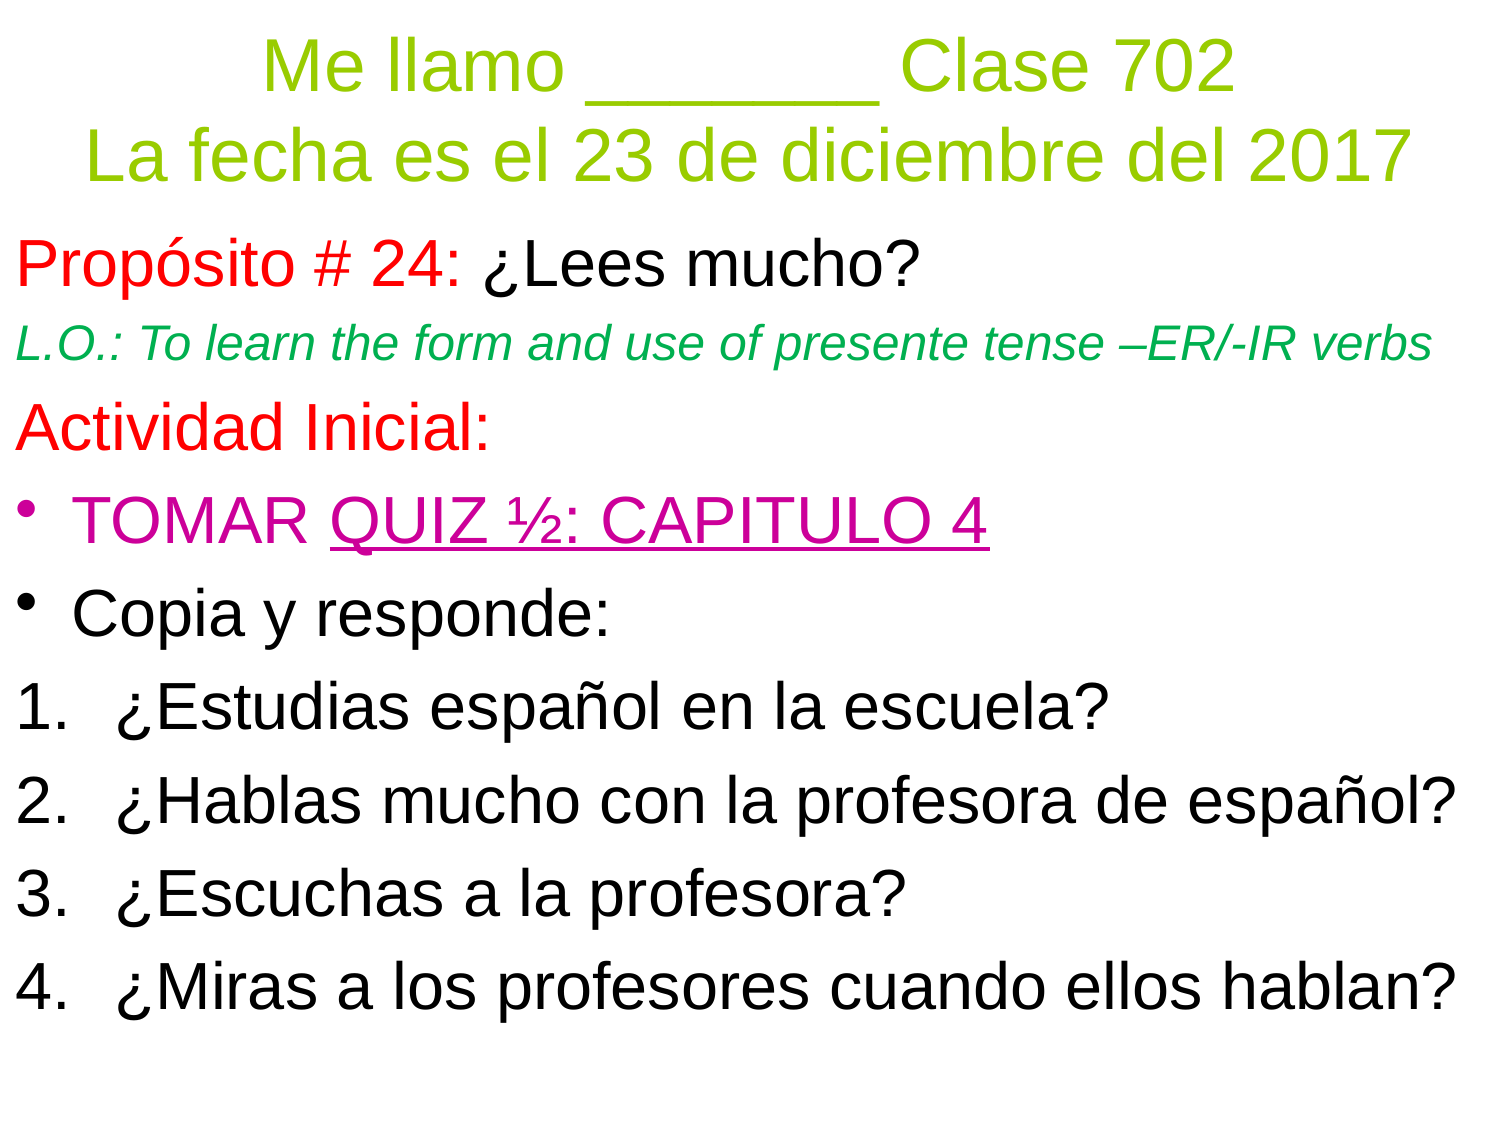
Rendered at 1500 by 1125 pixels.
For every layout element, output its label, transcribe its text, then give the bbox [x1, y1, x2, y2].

title Me llamo _______ Clase 702 La fecha es el 23 de diciembre del 2017 [37, 12, 1463, 200]
list Propósito # 24: ¿Lees mucho? L.O.: To learn the form and use of presente tense –ER/-IR verbs Actividad Inicial: TOMAR QUIZ ½: CAPITULO 4 Copia y responde: ¿Estudias español en la escuela? ¿Hablas mucho con la profesora de español? ¿Escuchas a la profesora? ¿Miras a los profesores cuando ellos hablan? [0, 212, 1500, 1100]
